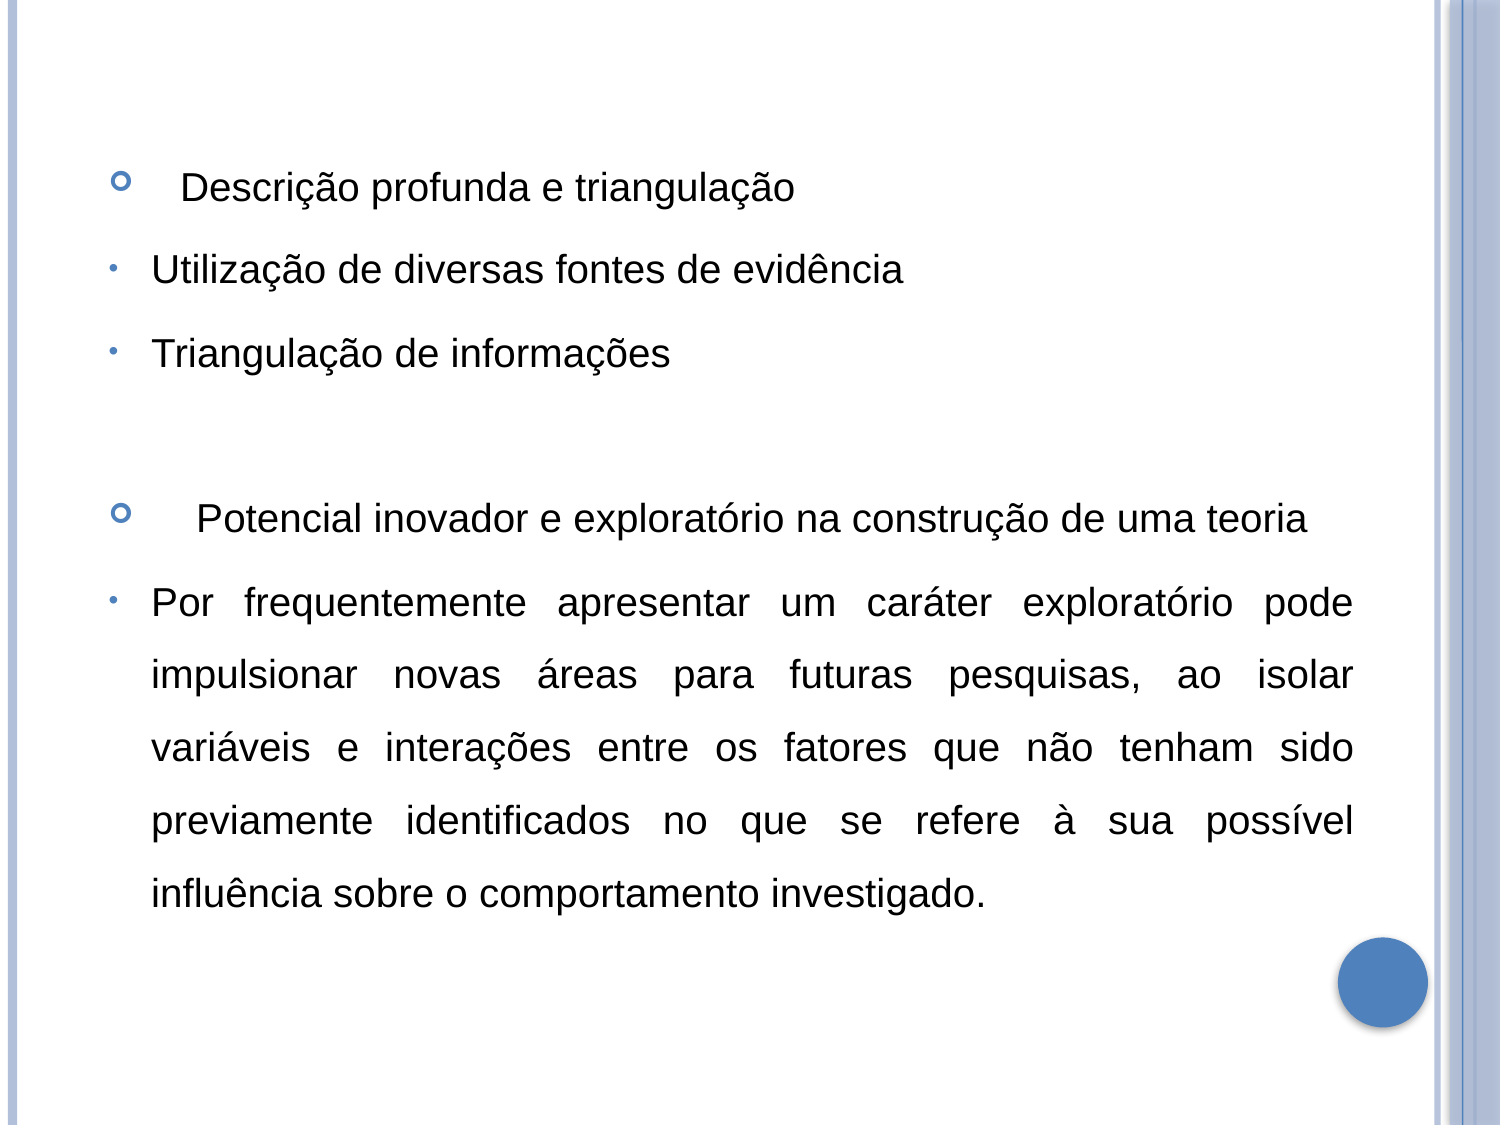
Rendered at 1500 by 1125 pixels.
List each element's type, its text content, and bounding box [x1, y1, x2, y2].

list Descrição profunda e triangulação Utilização de diversas fontes de evidência Triangulação de informações Potencial inovador e exploratório na construção de uma teoria Por frequentemente apresentar um caráter exploratório pode impulsionar novas áreas para futuras pesquisas, ao isolar variáveis ​​e interações entre os fatores que não tenham sido previamente identificados no que se refere à sua possível influência sobre o comportamento investigado. [93, 128, 1372, 929]
